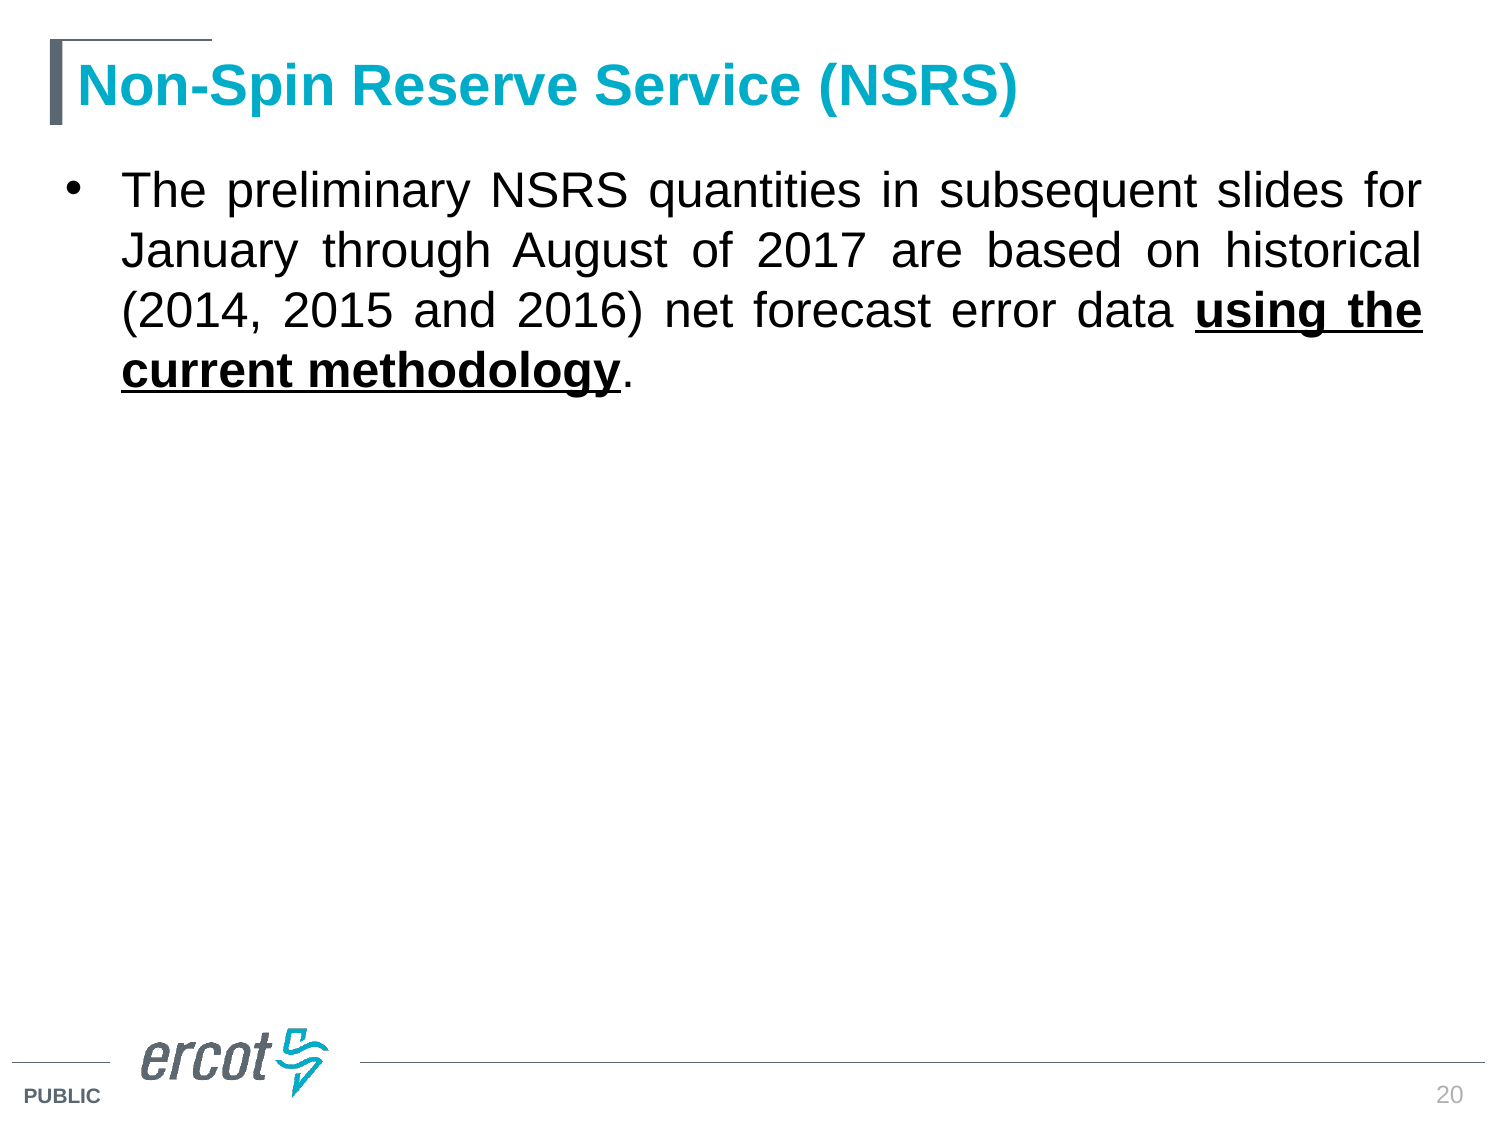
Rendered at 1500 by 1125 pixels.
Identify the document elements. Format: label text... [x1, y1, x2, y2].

list The preliminary NSRS quantities in subsequent slides for January through August of 2017 are based on historical (2014, 2015 and 2016) net forecast error data using the current methodology. [50, 149, 1438, 972]
slide_number 20 [1412, 1076, 1488, 1112]
picture [137, 1024, 332, 1100]
title Non-Spin Reserve Service (NSRS) [62, 39, 1450, 150]
